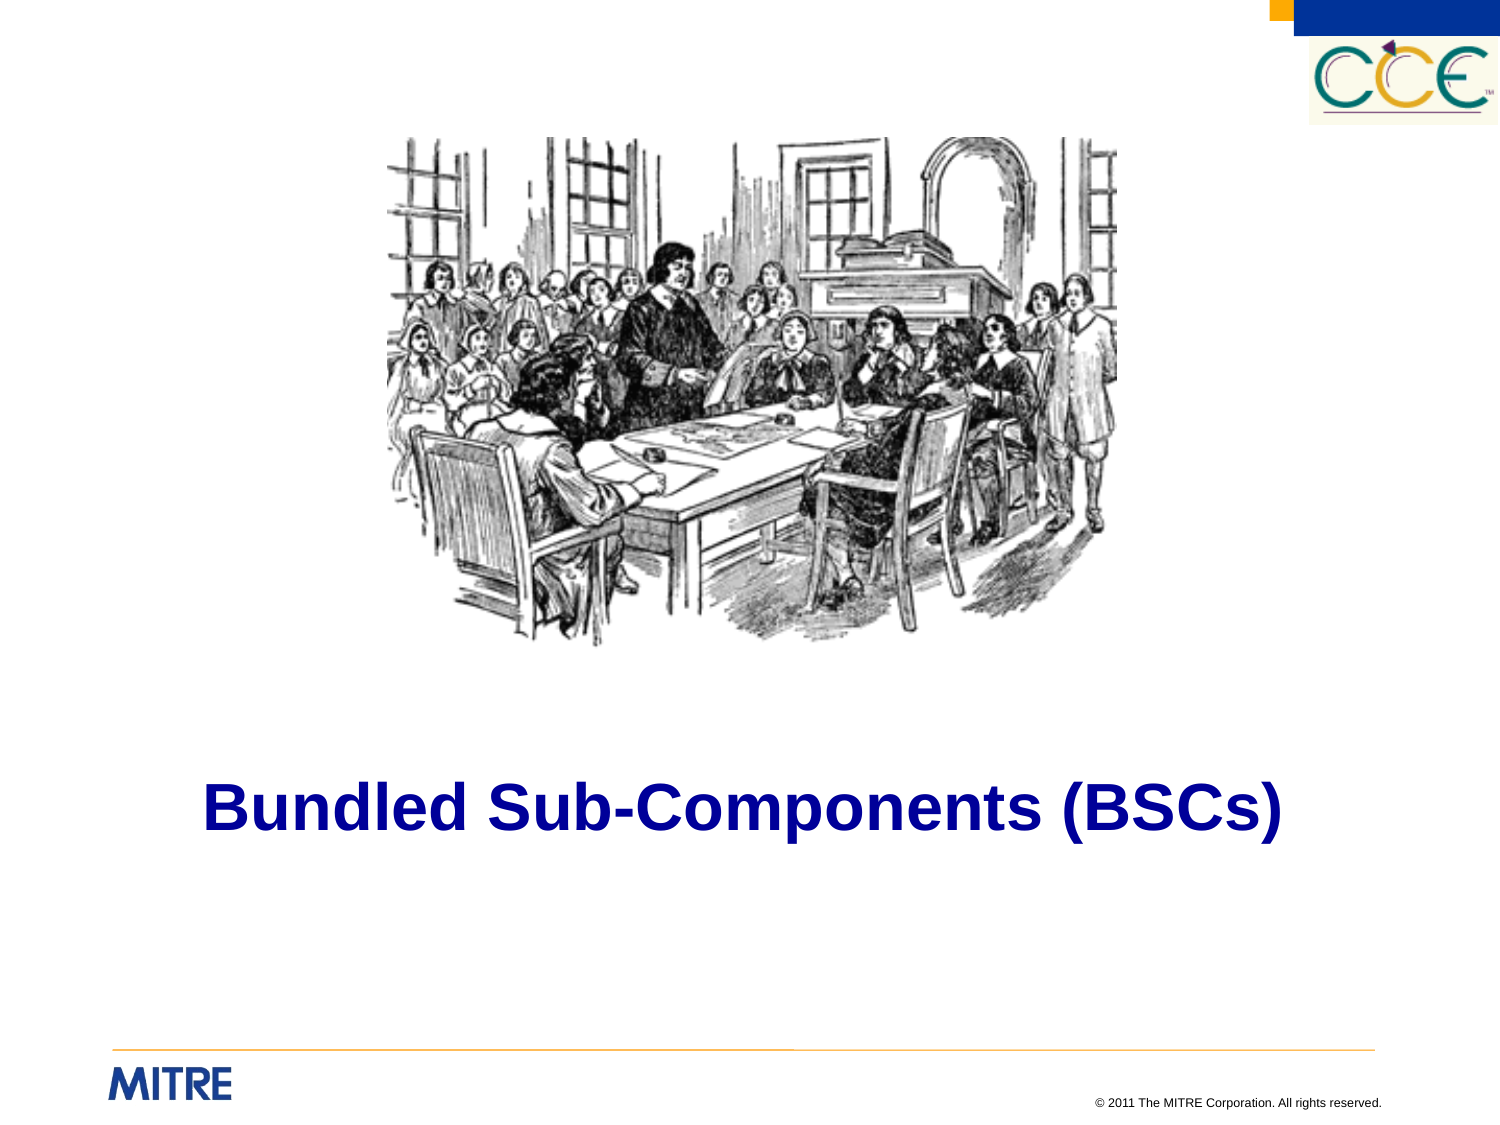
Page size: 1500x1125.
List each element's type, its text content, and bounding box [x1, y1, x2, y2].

picture [387, 137, 1117, 655]
title Bundled Sub-Components (BSCs) [112, 737, 1375, 893]
picture [1309, 36, 1498, 125]
picture [103, 1064, 236, 1106]
